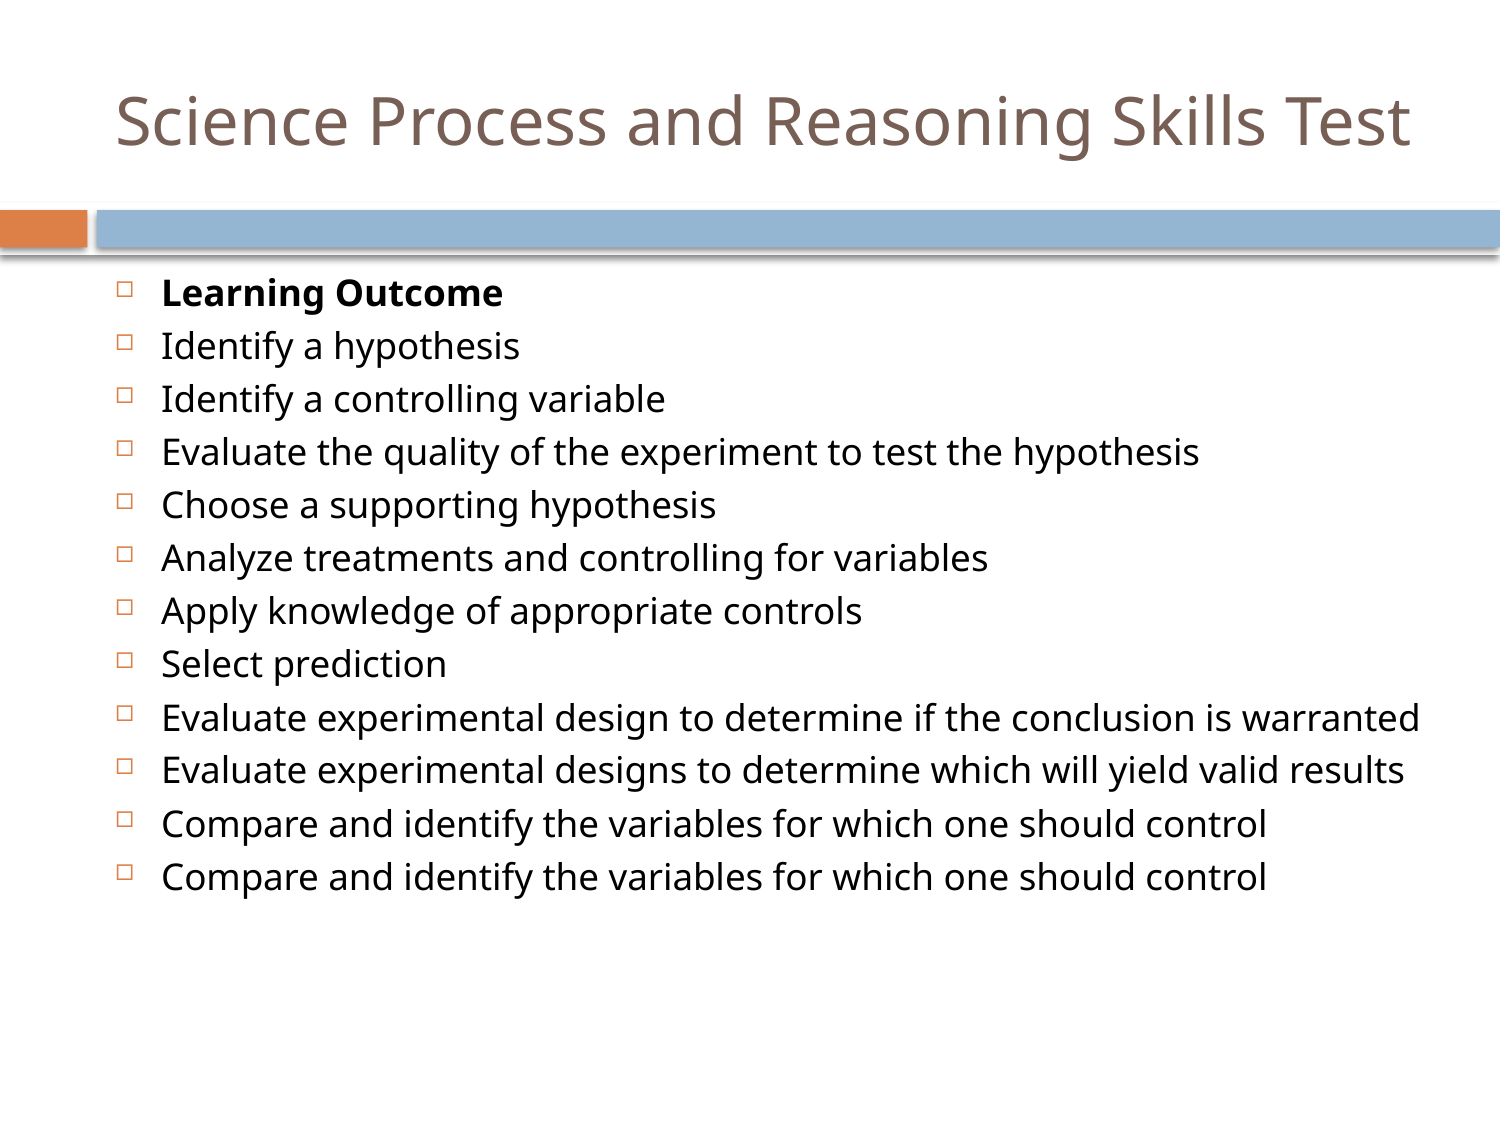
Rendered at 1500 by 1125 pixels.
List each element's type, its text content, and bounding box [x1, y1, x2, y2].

list Learning Outcome Identify a hypothesis Identify a controlling variable Evaluate the quality of the experiment to test the hypothesis Choose a supporting hypothesis Analyze treatments and controlling for variables Apply knowledge of appropriate controls Select prediction Evaluate experimental design to determine if the conclusion is warranted Evaluate experimental designs to determine which will yield valid results Compare and identify the variables for which one should control Compare and identify the variables for which one should control [100, 262, 1438, 1000]
title Science Process and Reasoning Skills Test [100, 37, 1438, 200]
